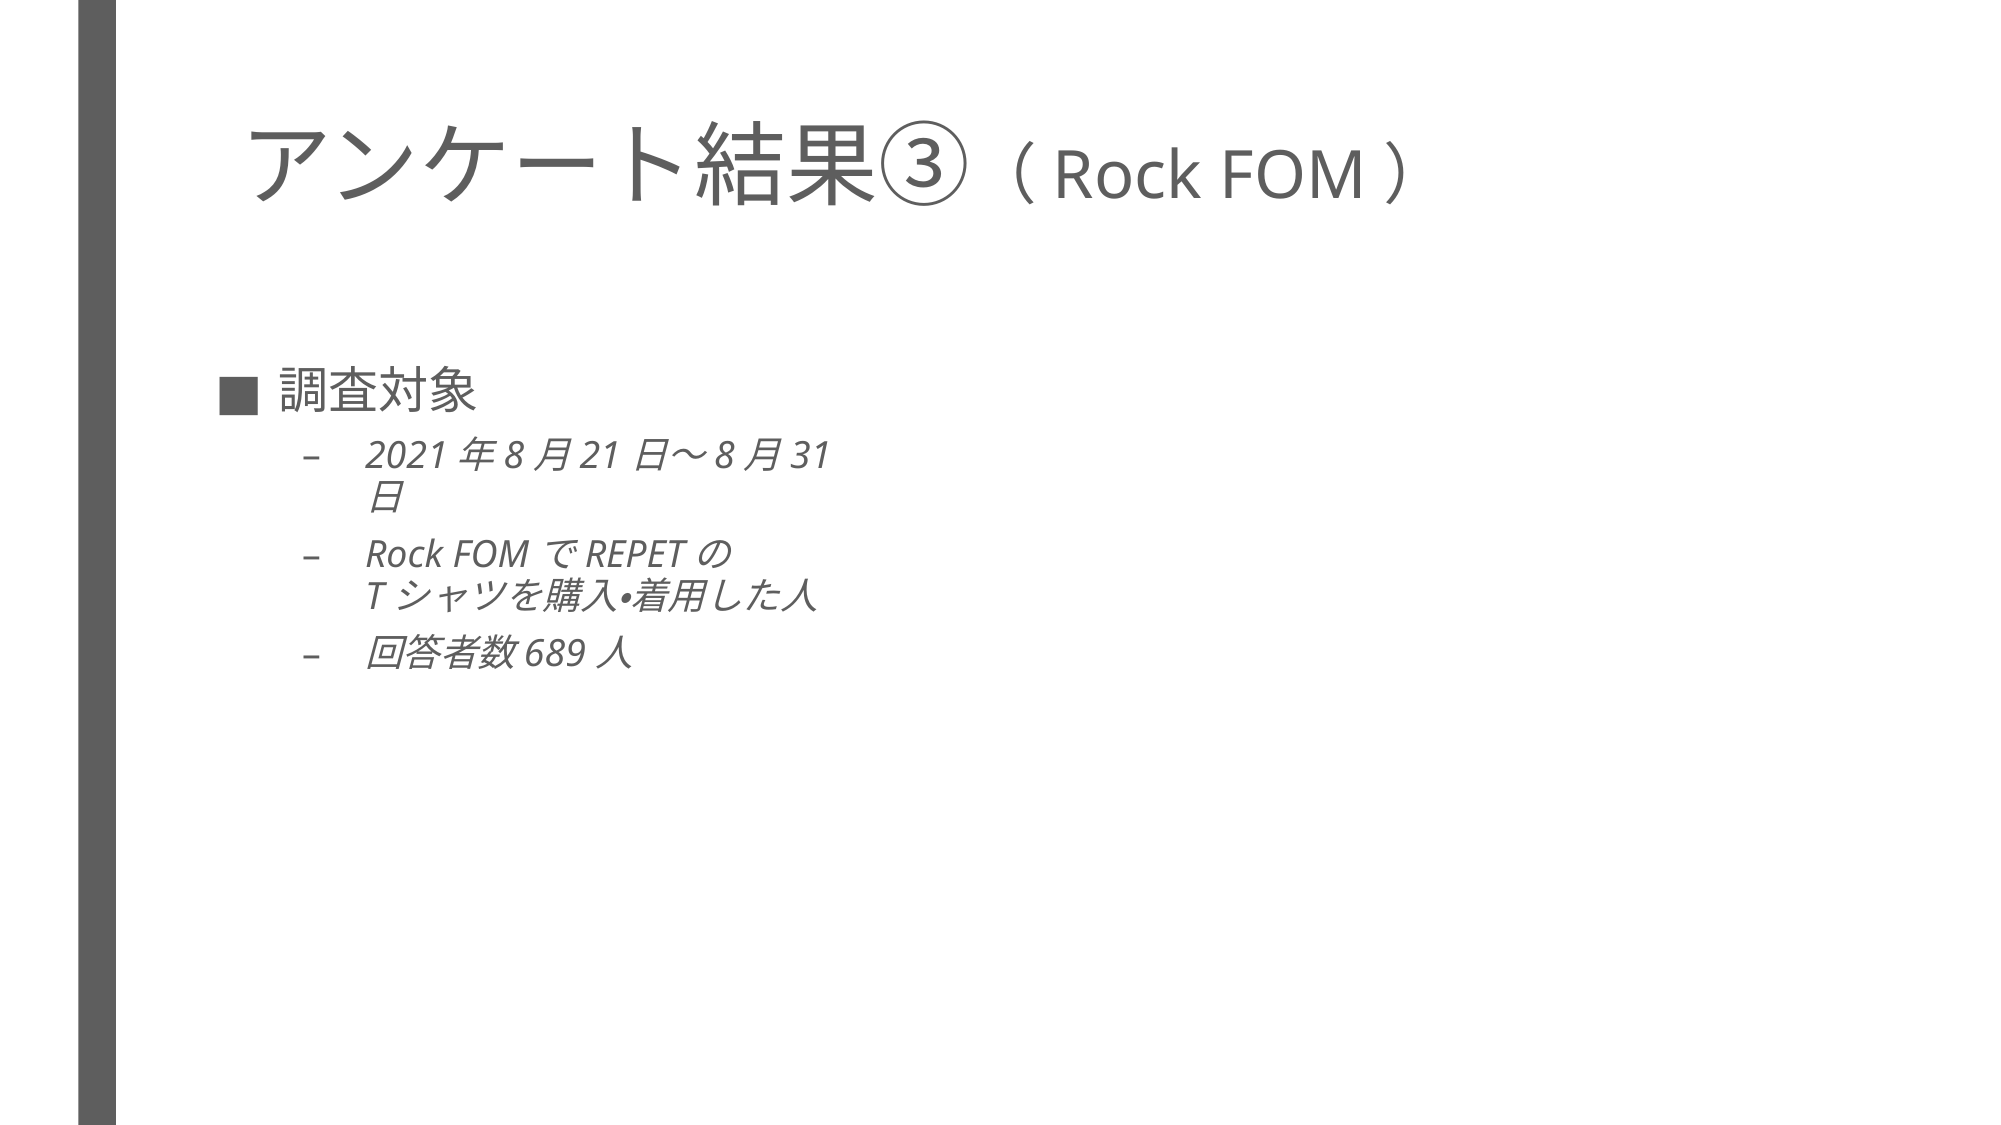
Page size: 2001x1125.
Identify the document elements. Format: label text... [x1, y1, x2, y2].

list 調査対象 2021年8月21日～8月31日 Rock FOMでREPETの Tシャツを購入・着用した人 回答者数689人 [200, 356, 871, 769]
title アンケート結果③（Rock FOM） [225, 112, 1800, 357]
